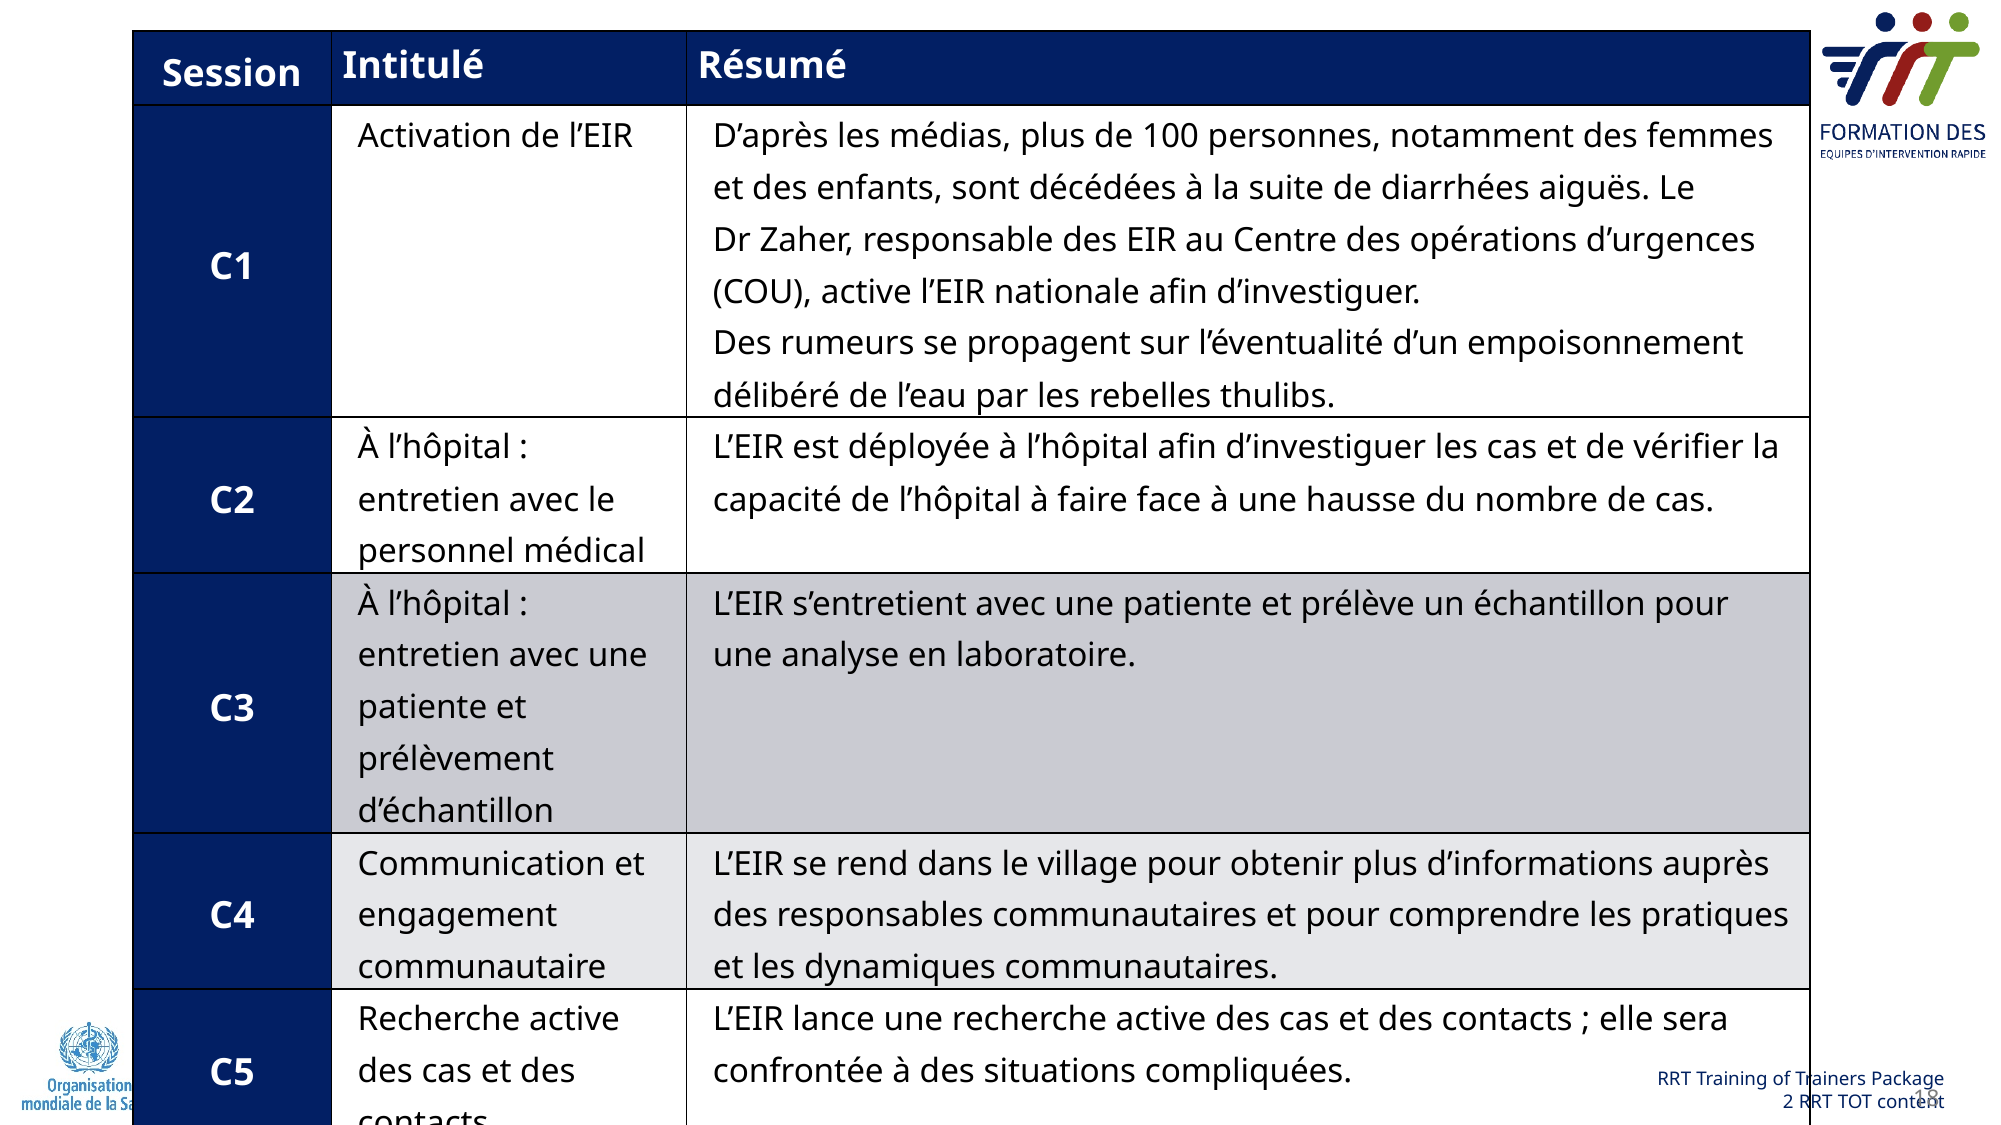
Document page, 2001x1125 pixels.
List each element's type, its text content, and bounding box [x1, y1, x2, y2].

table_cell À l’hôpital : entretien avec une patiente et prélèvement d’échantillon [332, 574, 686, 832]
table_cell À l’hôpital : entretien avec le personnel médical [332, 418, 686, 572]
table_cell L’EIR est déployée à l’hôpital afin d’investiguer les cas et de vérifier la capacité de l’hôpital à faire face à une hausse du nombre de cas. [687, 418, 1809, 572]
table_cell C2 [134, 418, 331, 572]
table_cell C3 [134, 574, 331, 832]
table_header Session [134, 32, 331, 104]
table_header Résumé [687, 32, 1809, 104]
table_cell C4 [134, 834, 331, 988]
table_cell C5 [134, 990, 331, 1125]
table_cell Communication et engagement communautaire [332, 834, 686, 988]
table_cell L’EIR s’entretient avec une patiente et prélève un échantillon pour une analyse en laboratoire. [687, 574, 1809, 832]
picture [20, 1020, 132, 1111]
table_cell Activation de l’EIR [332, 106, 686, 416]
table_cell L’EIR se rend dans le village pour obtenir plus d’informations auprès des responsables communautaires et pour comprendre les pratiques et les dynamiques communautaires. [687, 834, 1809, 988]
table_header Intitulé [332, 32, 686, 104]
picture [1820, 11, 1986, 160]
table_cell D’après les médias, plus de 100 personnes, notamment des femmes et des enfants, sont décédées à la suite de diarrhées aiguës. Le Dr Zaher, responsable des EIR au Centre des opérations d’urgences (COU), active l’EIR nationale afin d’investiguer. Des rumeurs se propagent sur l’éventualité d’un empoisonnement délibéré de l’eau par les rebelles thulibs. [687, 106, 1809, 416]
table_cell C1 [134, 106, 331, 416]
table_cell L’EIR lance une recherche active des cas et des contacts ; elle sera confrontée à des situations compliquées. [687, 990, 1809, 1125]
table_cell Recherche active des cas et des contacts [332, 990, 686, 1125]
